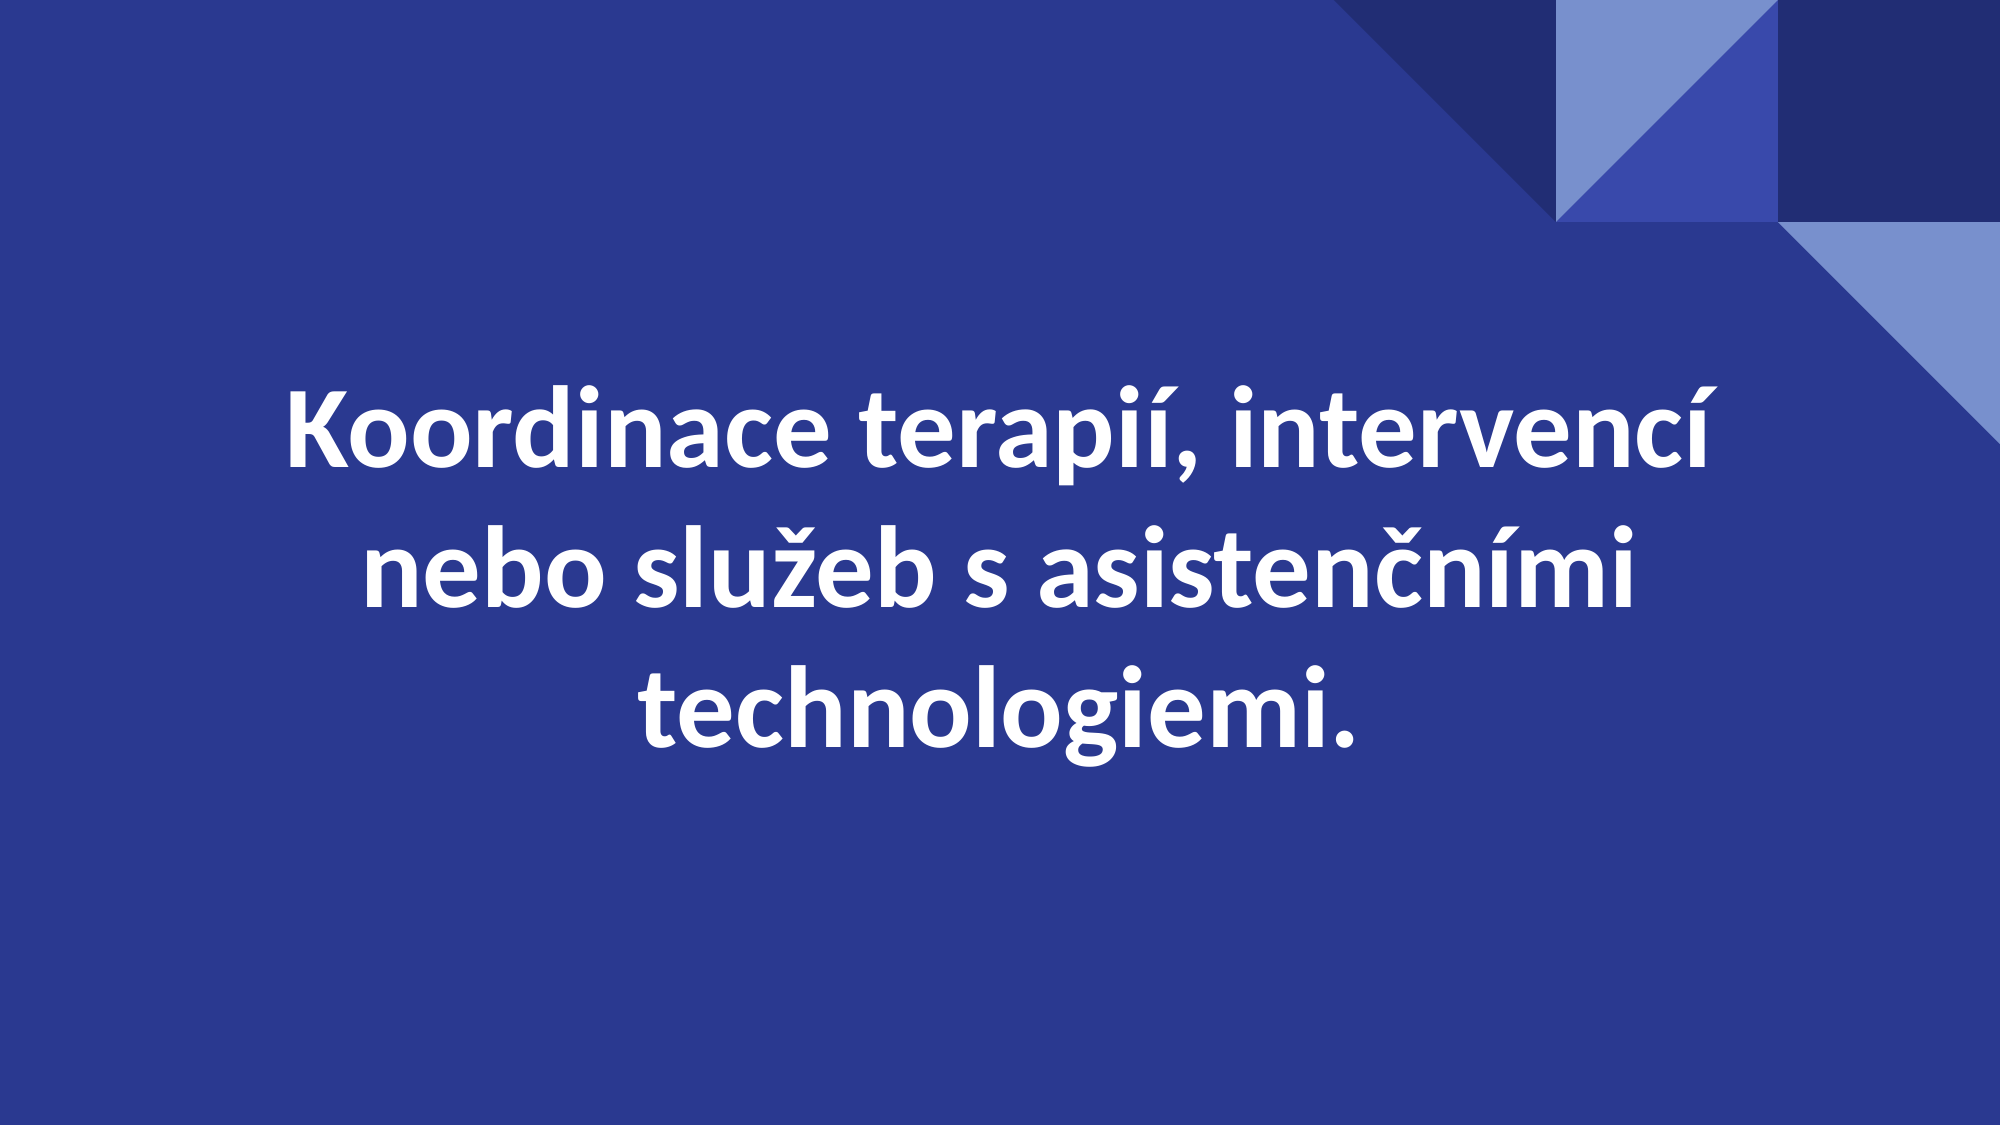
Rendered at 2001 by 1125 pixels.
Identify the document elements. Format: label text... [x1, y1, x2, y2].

title Koordinace terapií, intervencí nebo služeb s asistenčními technologiemi. [249, 623, 1750, 779]
